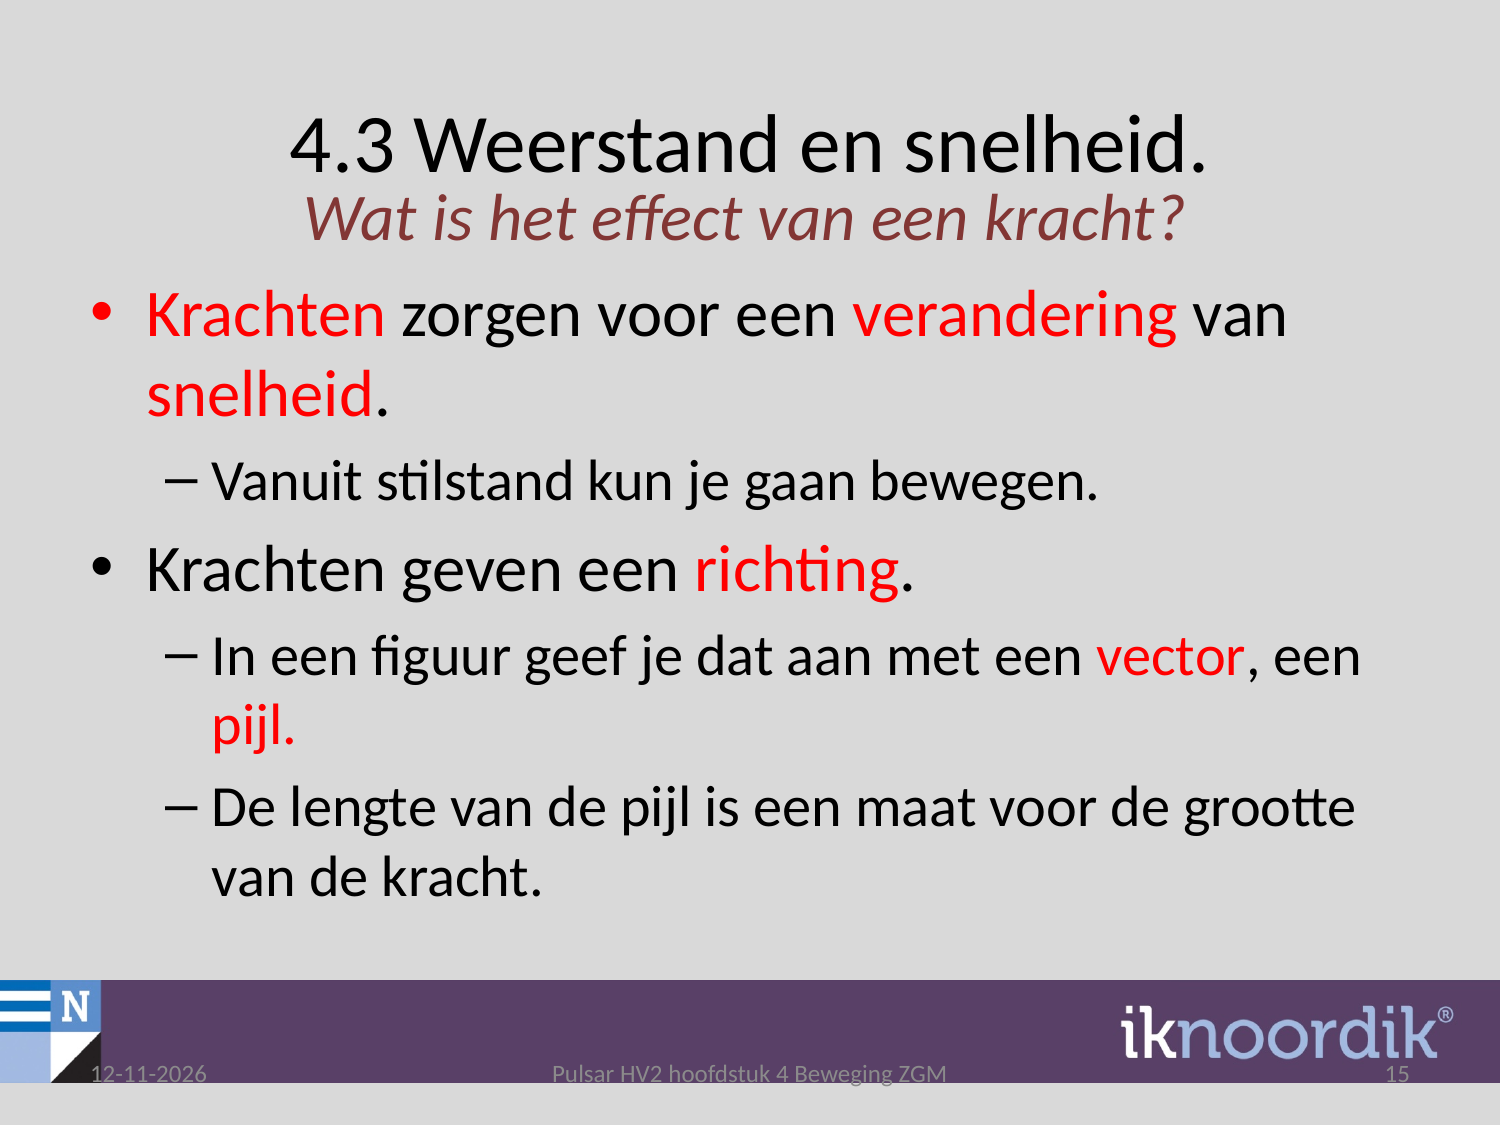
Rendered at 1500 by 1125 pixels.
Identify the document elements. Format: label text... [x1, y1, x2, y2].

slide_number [75, 1042, 425, 1103]
text_box Wat is het effect van een kracht? [289, 166, 1211, 262]
picture [0, 980, 1500, 1083]
title 4.3 Weerstand en snelheid. [74, 44, 1426, 233]
list Krachten zorgen voor een verandering van snelheid. Vanuit stilstand kun je gaan bewegen. Krachten geven een richting. In een figuur geef je dat aan met een vector, een pijl. De lengte van de pijl is een maat voor de grootte van de kracht. [74, 262, 1426, 1006]
slide_number 15 [1074, 1042, 1425, 1103]
footer Pulsar HV2 hoofdstuk 4 Beweging ZGM [512, 1042, 988, 1103]
